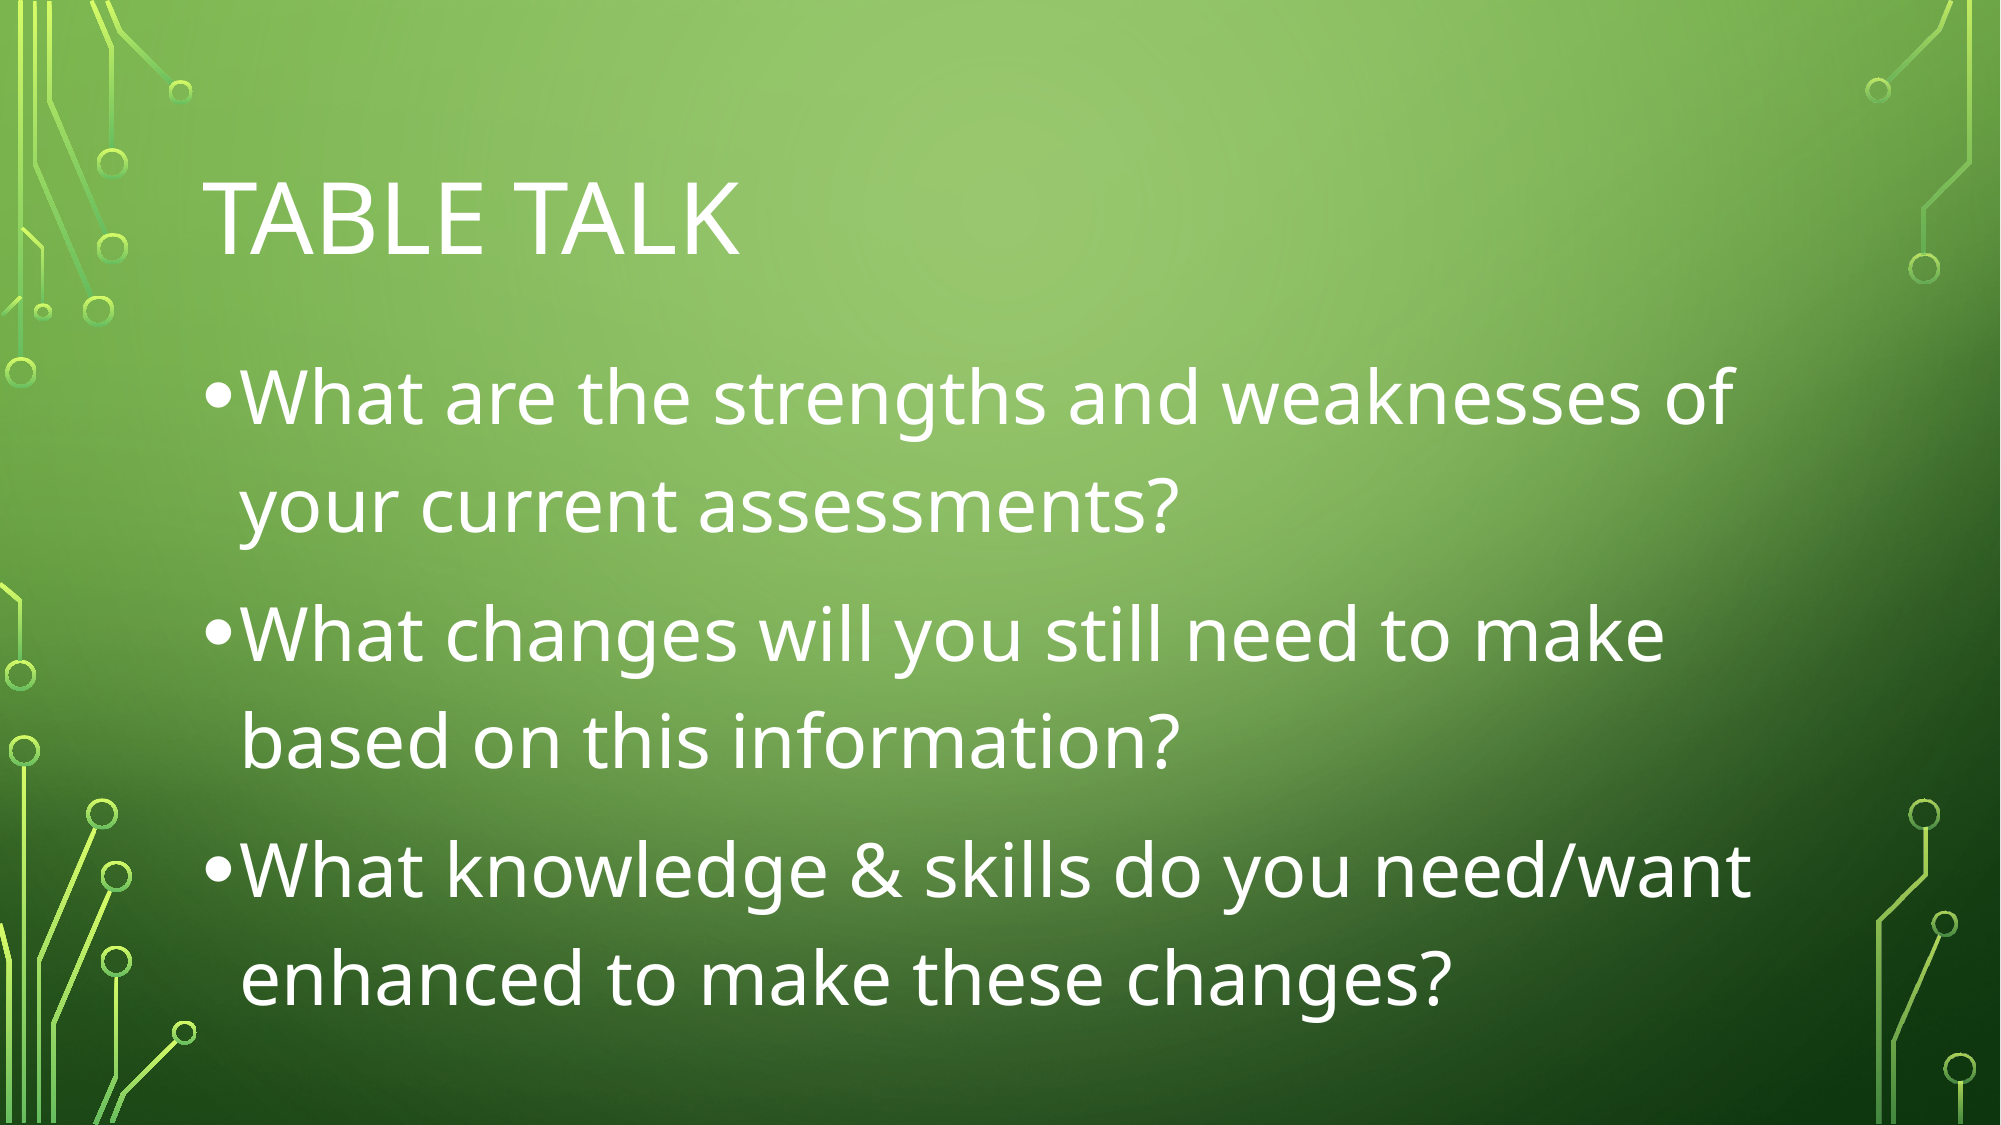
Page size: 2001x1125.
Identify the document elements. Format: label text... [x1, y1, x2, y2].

list What are the strengths and weaknesses of your current assessments? What changes will you still need to make based on this information? What knowledge & skills do you need/want enhanced to make these changes? [187, 323, 1813, 1052]
title Table talk [187, 101, 1922, 344]
